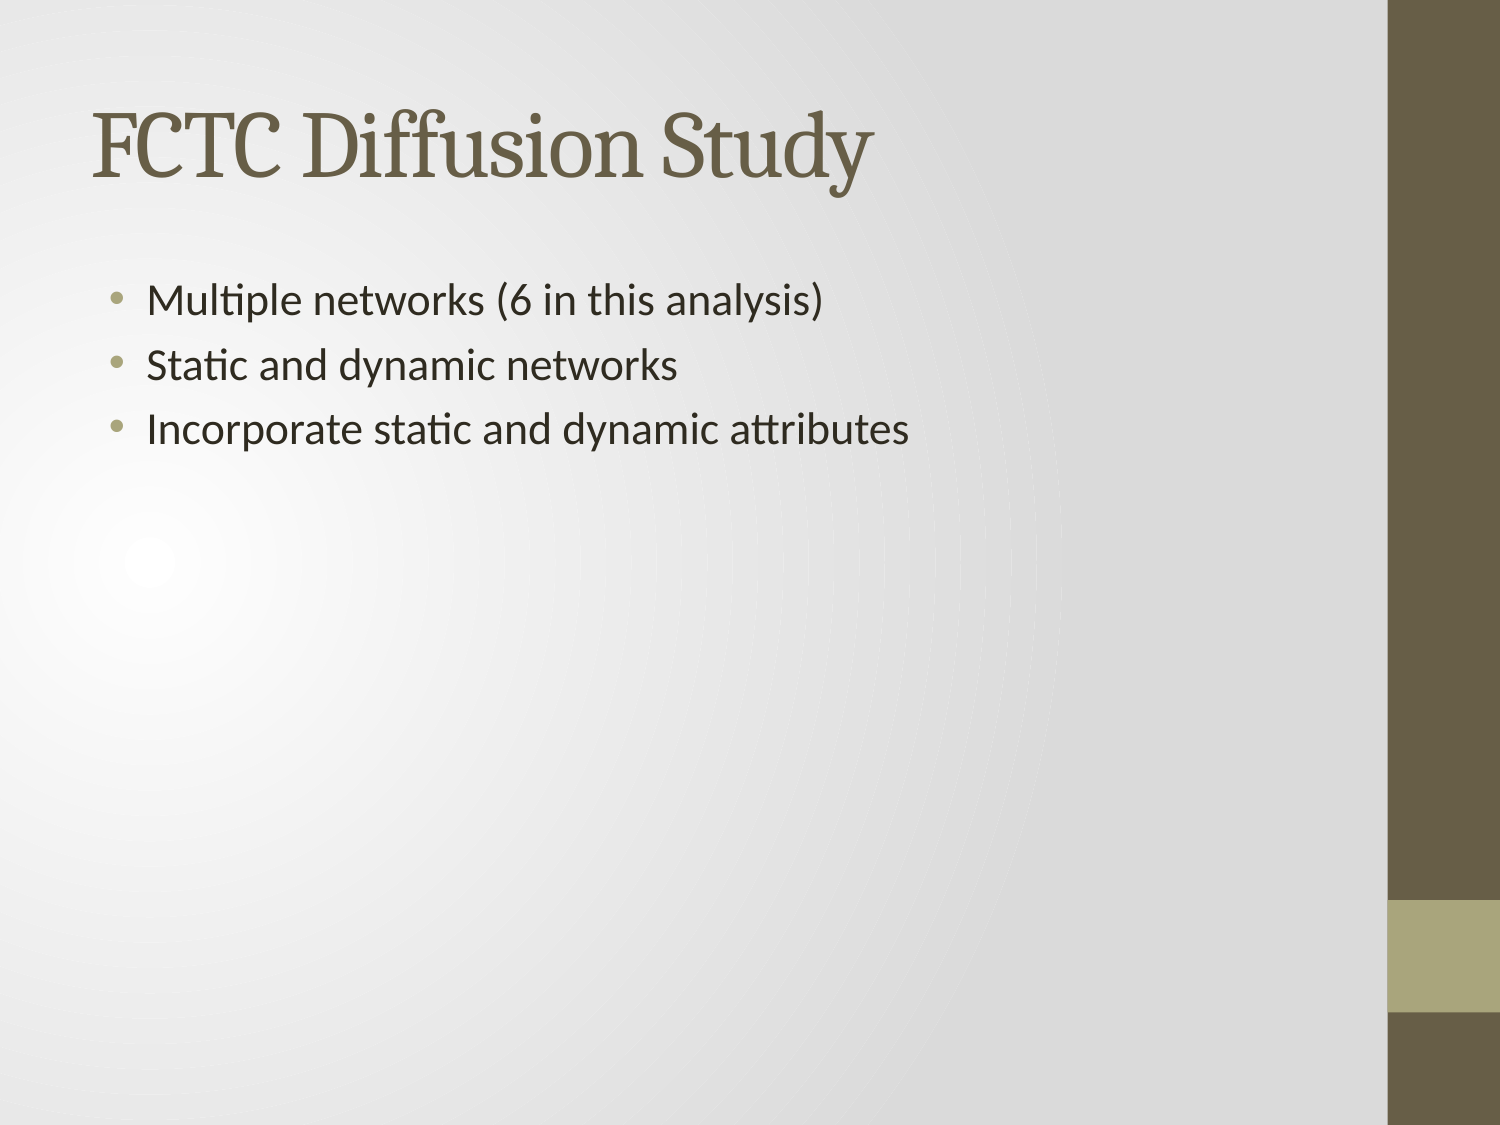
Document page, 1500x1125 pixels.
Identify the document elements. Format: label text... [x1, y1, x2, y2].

title FCTC Diffusion Study [75, 45, 1325, 233]
list Multiple networks (6 in this analysis) Static and dynamic networks Incorporate static and dynamic attributes [75, 262, 1325, 1050]
